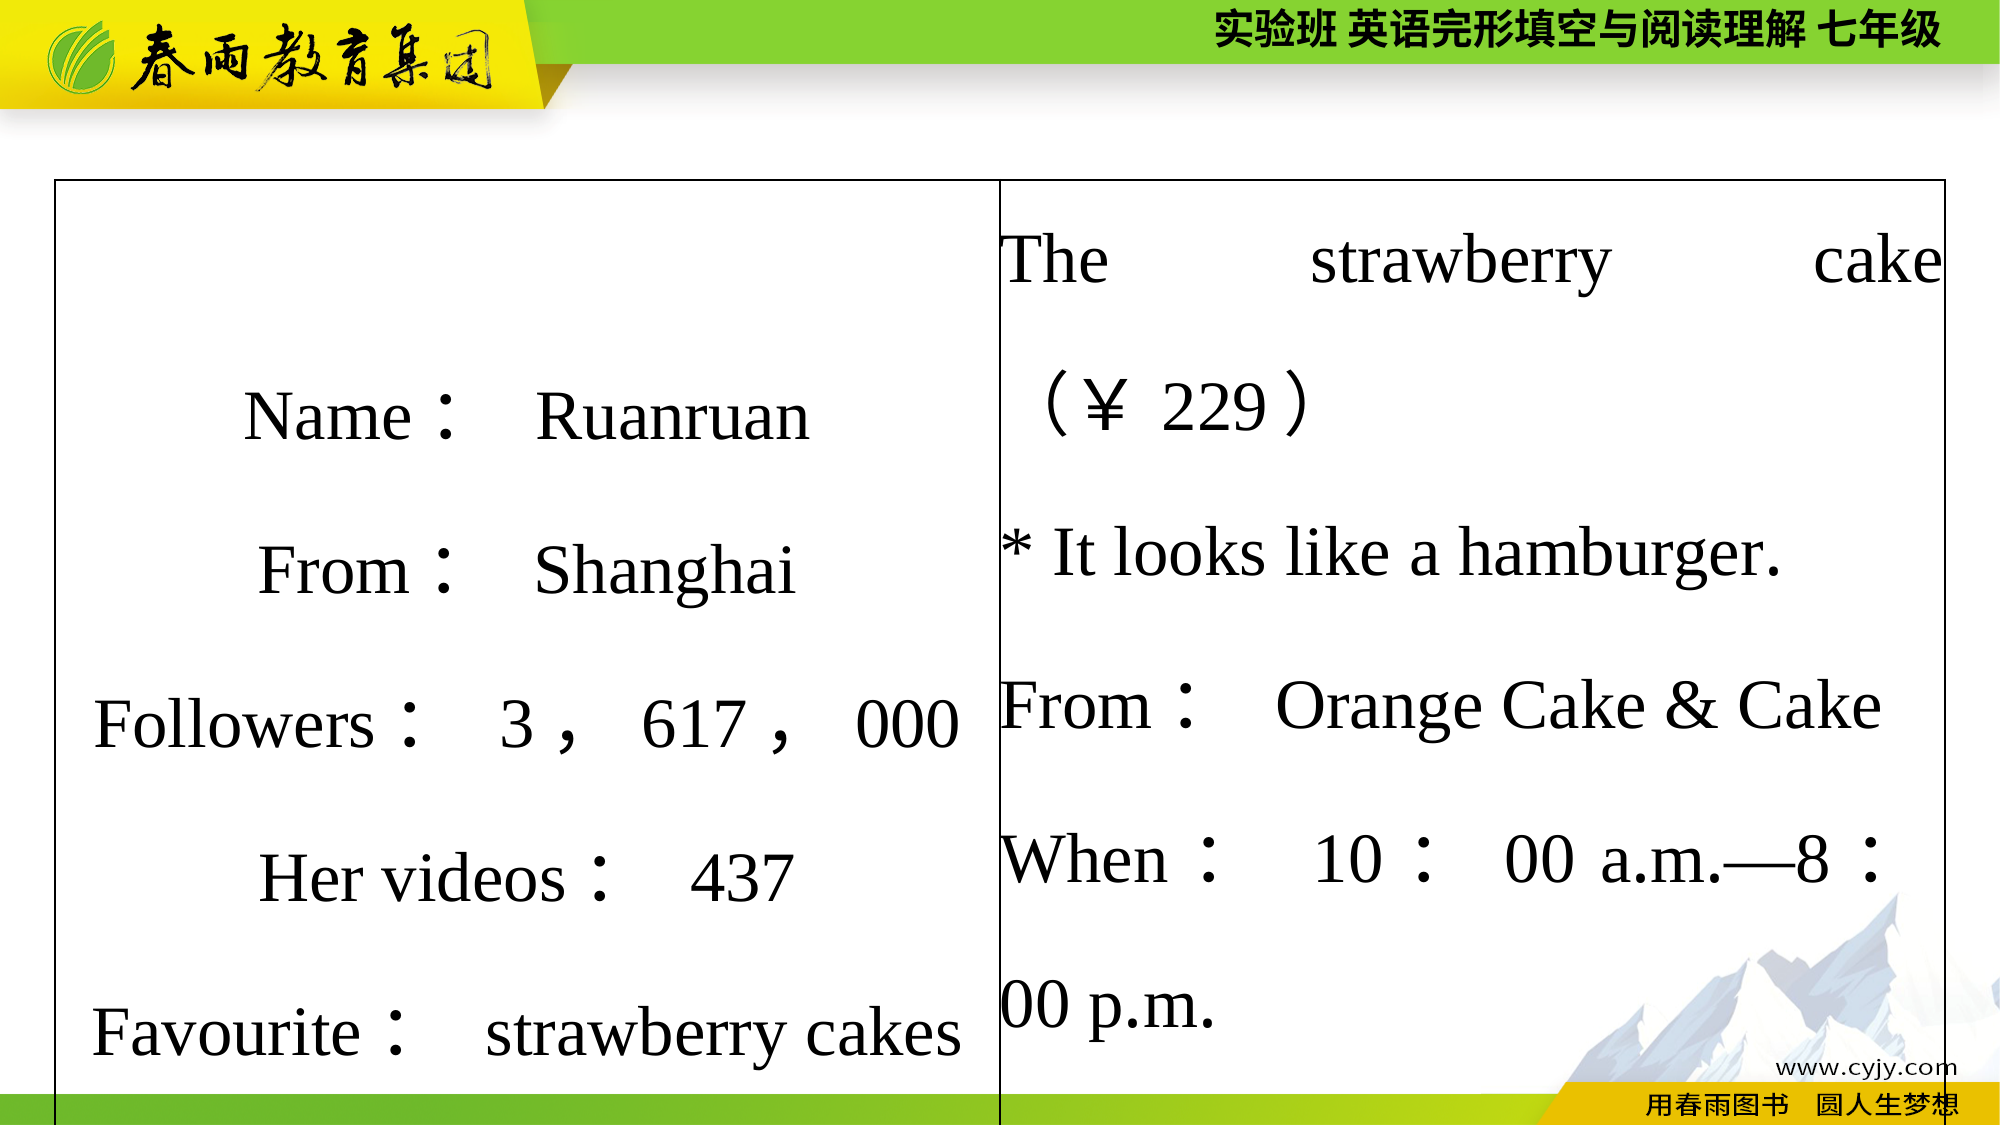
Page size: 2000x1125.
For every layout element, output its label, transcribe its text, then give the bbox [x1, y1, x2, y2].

picture [0, 0, 2000, 1125]
table_header Name： Ruanruan From： Shanghai Followers： 3，617，000 Her videos： 437 Favourite： strawberry cakes [56, 181, 999, 1125]
table_header The strawberry cake （￥229） * It looks like a hamburger. From： Orange Cake & Cake When： 10：00 a.m.—8：00 p.m. Where： on Chunshen Road [1001, 181, 1944, 1125]
